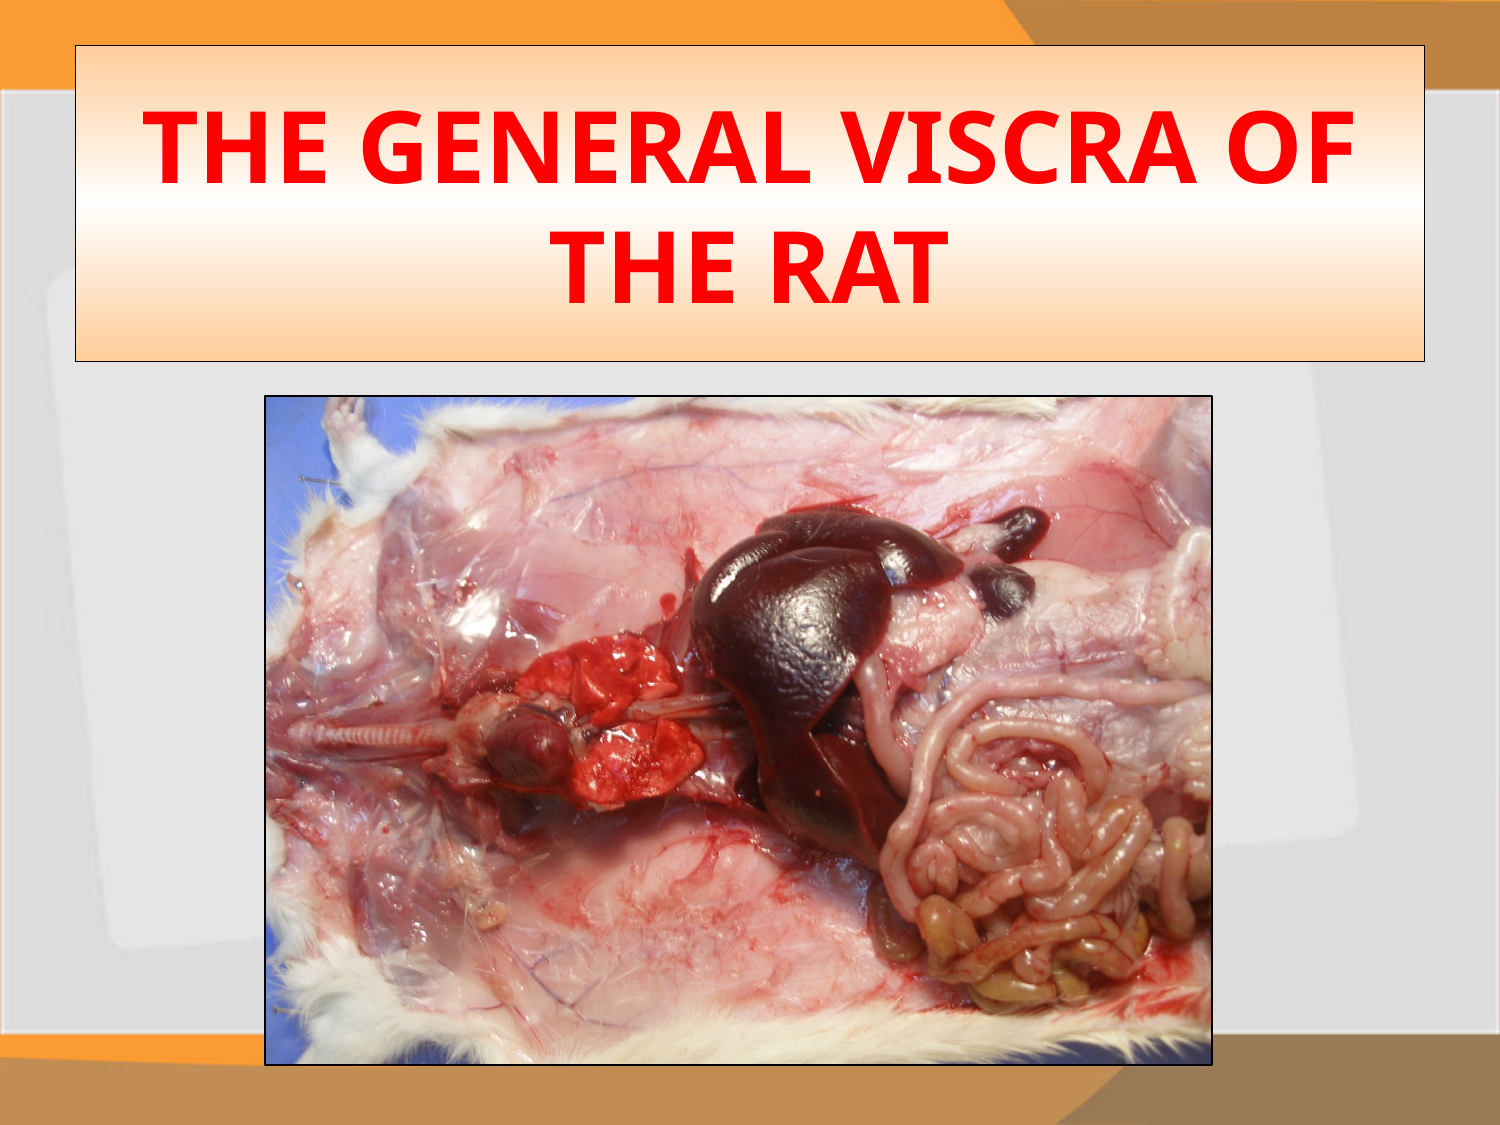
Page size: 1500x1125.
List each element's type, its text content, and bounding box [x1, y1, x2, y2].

title THE GENERAL VISCRA OF THE RAT [75, 45, 1425, 362]
picture [0, 0, 1500, 1125]
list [265, 396, 1211, 1065]
